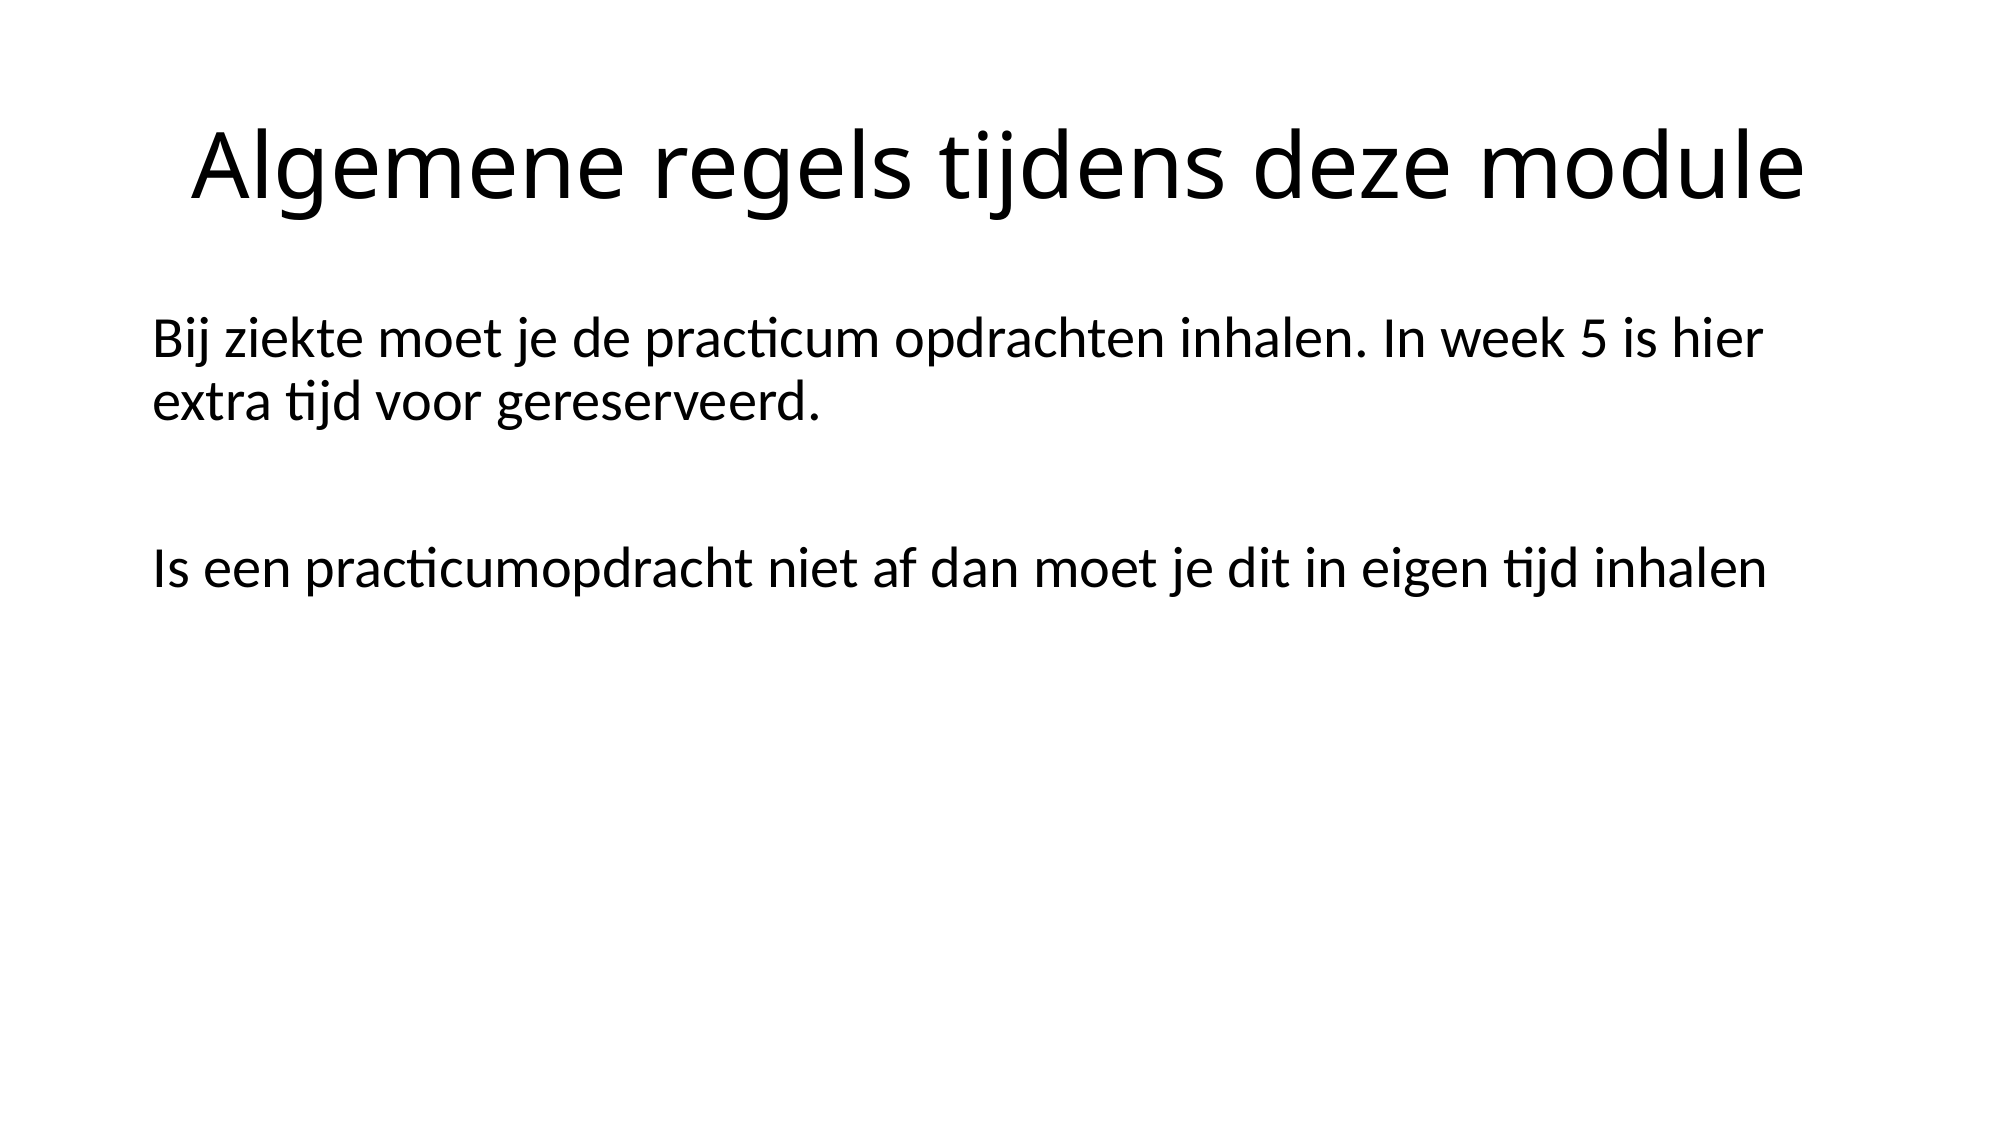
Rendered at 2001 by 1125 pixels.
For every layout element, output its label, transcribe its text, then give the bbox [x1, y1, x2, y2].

title Algemene regels tijdens deze module [137, 59, 1863, 278]
list Bij ziekte moet je de practicum opdrachten inhalen. In week 5 is hier extra tijd voor gereserveerd. Is een practicumopdracht niet af dan moet je dit in eigen tijd inhalen [137, 299, 1863, 1014]
